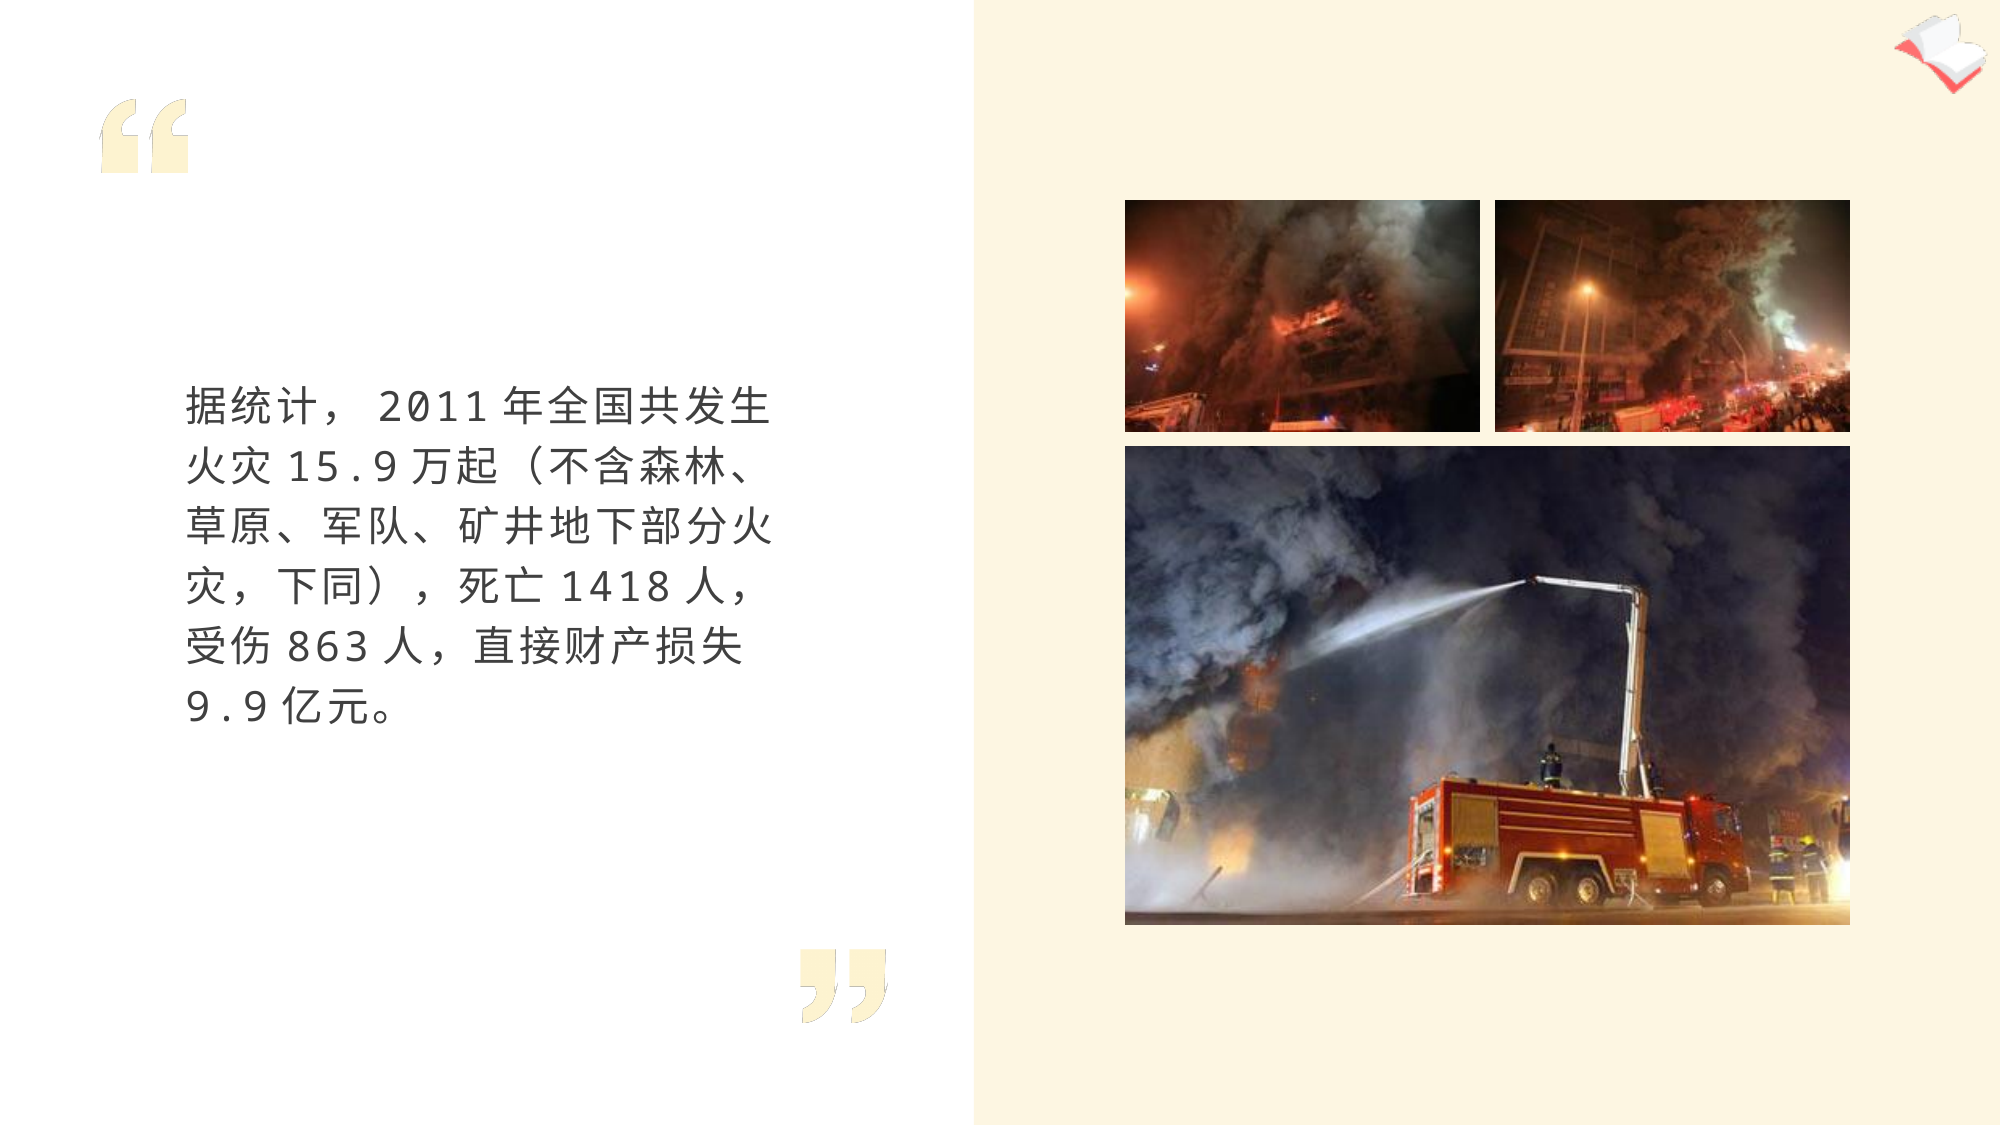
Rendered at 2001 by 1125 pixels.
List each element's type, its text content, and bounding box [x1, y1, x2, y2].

picture [849, 949, 888, 1023]
picture [99, 99, 138, 173]
picture [799, 949, 838, 1023]
picture [149, 99, 188, 173]
picture [1124, 200, 1480, 432]
picture [1124, 446, 1850, 925]
picture [1495, 200, 1850, 432]
picture [1881, 0, 2000, 108]
text_box [973, 0, 2000, 1125]
text_box 据统计，2011年全国共发生火灾15.9万起（不含森林、草原、军队、矿井地下部分火灾，下同），死亡1418人，受伤863人，直接财产损失9.9亿元。 [174, 425, 800, 675]
